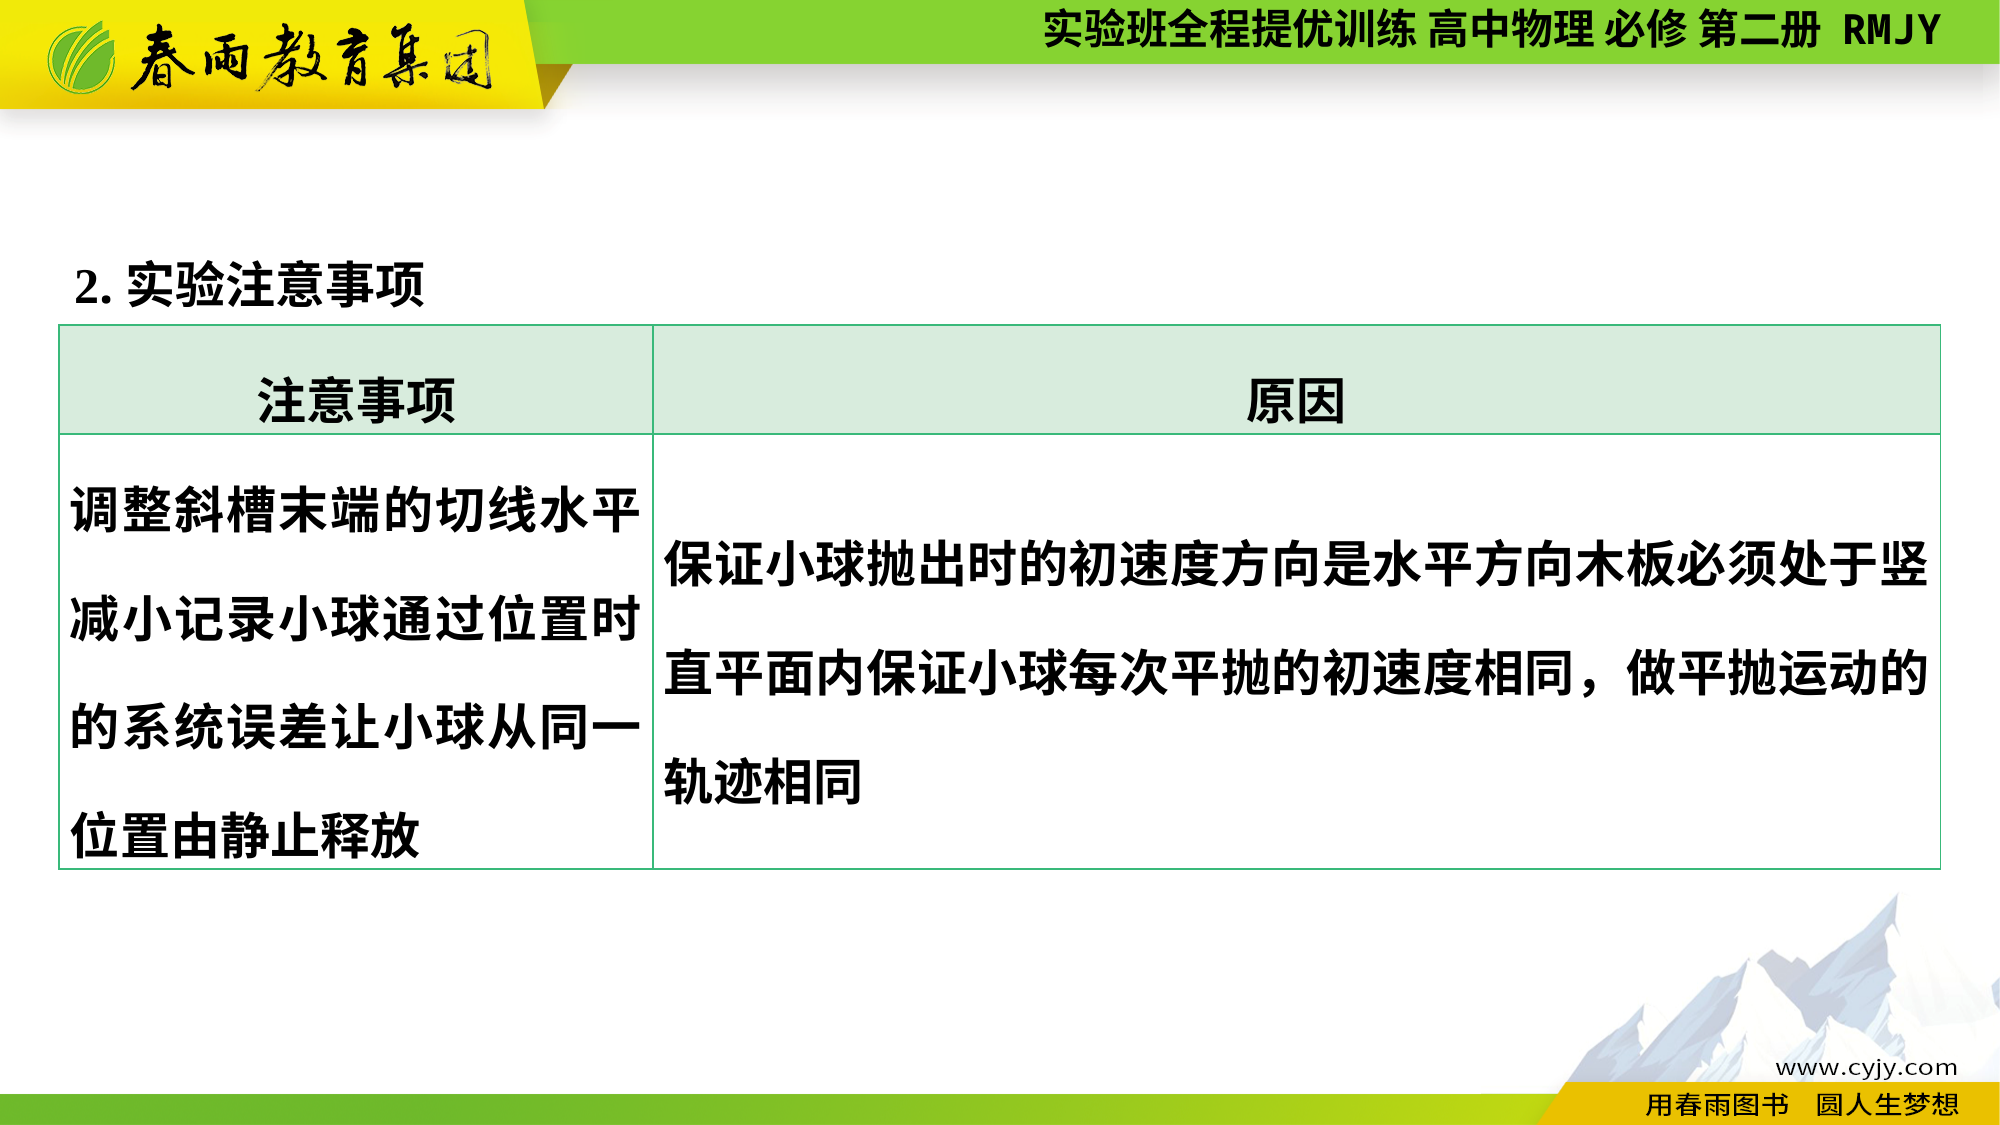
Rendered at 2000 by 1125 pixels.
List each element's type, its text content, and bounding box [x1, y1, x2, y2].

picture [0, 0, 2000, 1125]
table_header 注意事项 [60, 326, 652, 433]
table_cell 保证小球抛出时的初速度方向是水平方向木板必须处于竖直平面内保证小球每次平抛的初速度相同，做平抛运动的轨迹相同 [654, 435, 1940, 868]
table_header 原因 [654, 326, 1940, 433]
list 2.实验注意事项 [59, 215, 1944, 311]
table_cell 调整斜槽末端的切线水平减小记录小球通过位置时的系统误差让小球从同一位置由静止释放 [60, 435, 652, 868]
